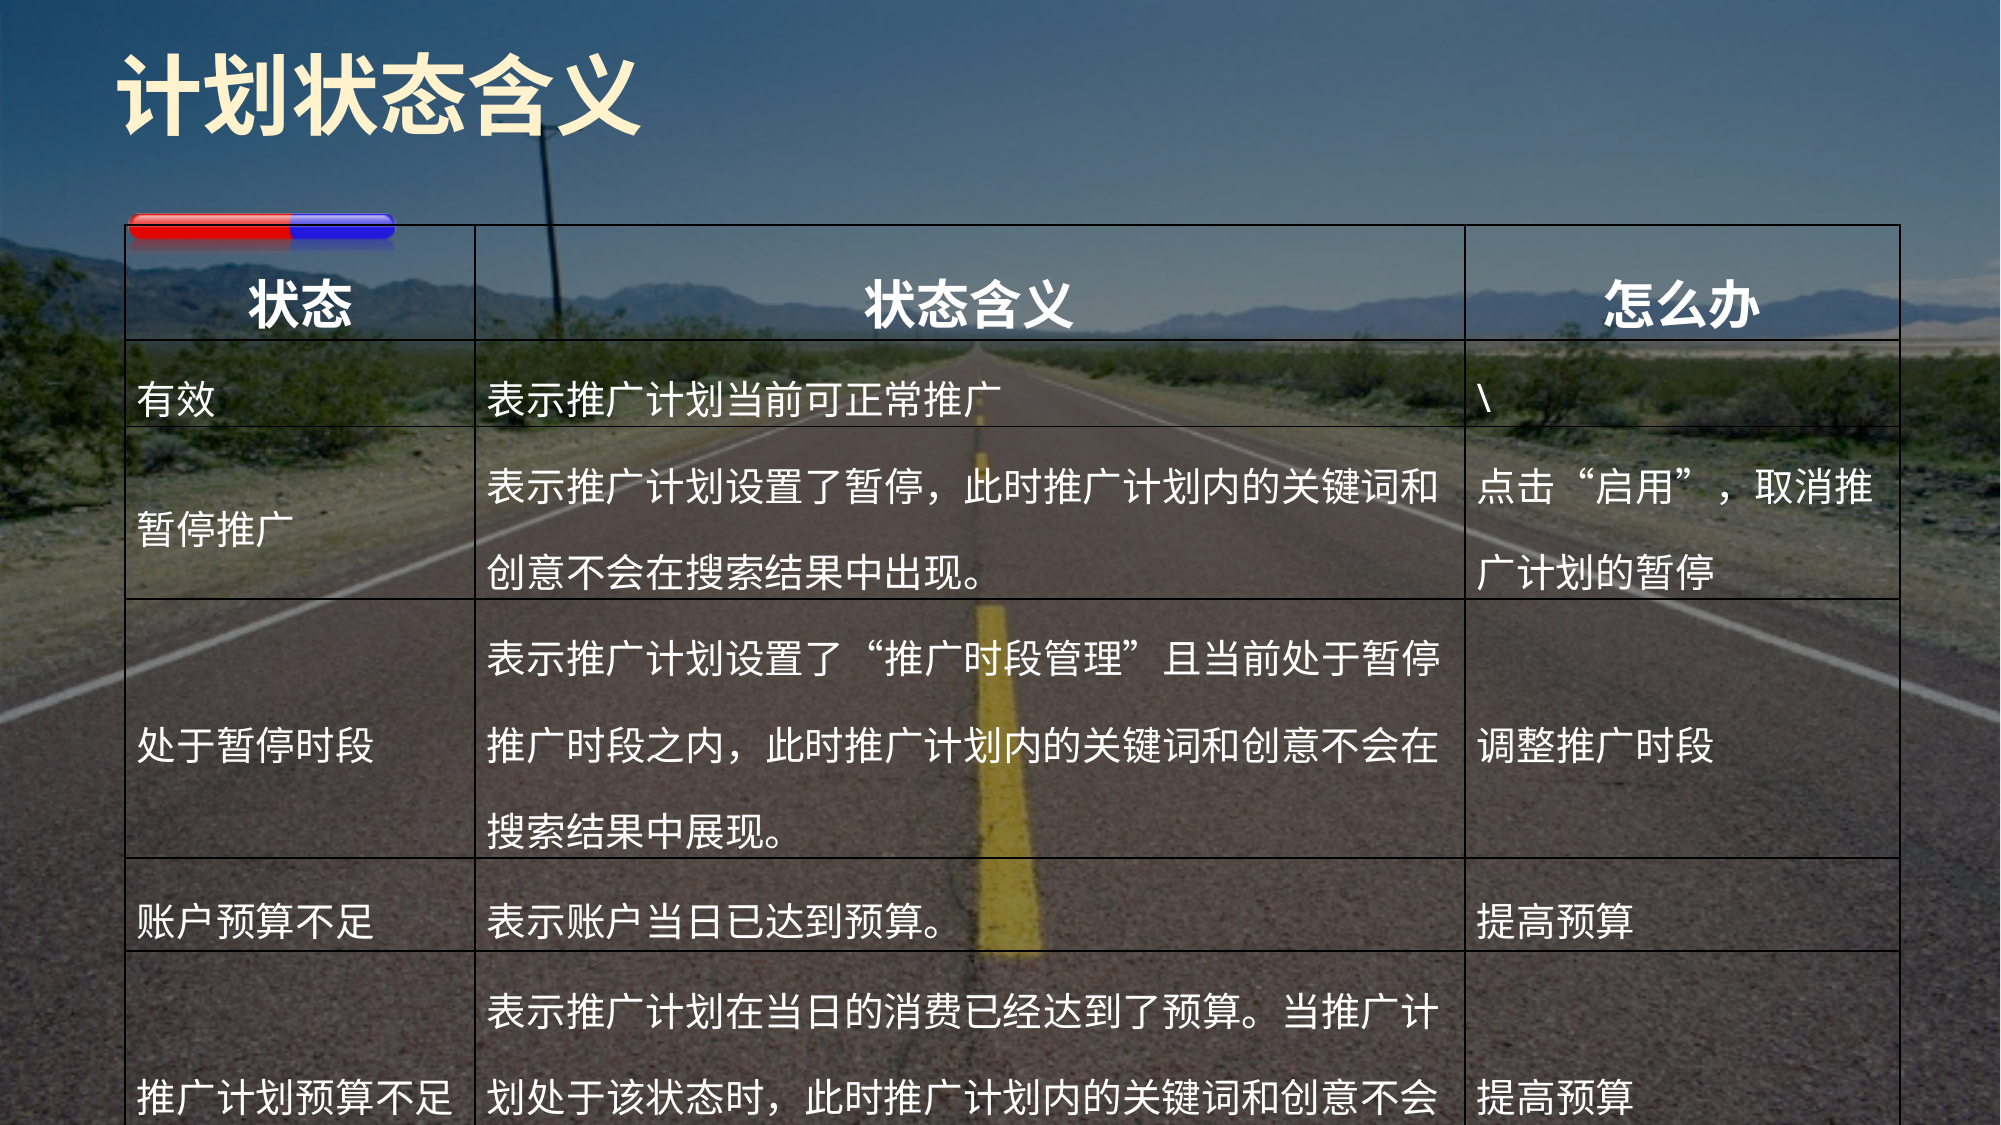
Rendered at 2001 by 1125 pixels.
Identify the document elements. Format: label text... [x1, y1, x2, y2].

table_cell 表示推广计划设置了暂停，此时推广计划内的关键词和创意不会在搜索结果中出现。 [476, 427, 1464, 598]
table_cell 点击“启用”，取消推广计划的暂停 [1466, 427, 1899, 598]
table_cell 表示推广计划设置了“推广时段管理”且当前处于暂停推广时段之内，此时推广计划内的关键词和创意不会在搜索结果中展现。 [476, 600, 1464, 857]
table_header 状态含义 [476, 226, 1464, 339]
table_cell 推广计划预算不足 [126, 952, 474, 1125]
table_cell 有效 [126, 341, 474, 426]
table_cell 处于暂停时段 [126, 600, 474, 857]
table_header 怎么办 [1466, 226, 1899, 339]
table_cell 表示推广计划在当日的消费已经达到了预算。当推广计划处于该状态时，此时推广计划内的关键词和创意不会在搜索结果中展现。 [476, 952, 1464, 1125]
table_cell 账户预算不足 [126, 859, 474, 950]
table_cell \ [1466, 341, 1899, 426]
table_cell 提高预算 [1466, 952, 1899, 1125]
table_cell 提高预算 [1466, 859, 1899, 950]
table_header 状态 [126, 226, 474, 339]
title 计划状态含义 [99, 45, 1521, 203]
table_cell 调整推广时段 [1466, 600, 1899, 857]
table_cell 暂停推广 [126, 427, 474, 598]
table_cell 表示推广计划当前可正常推广 [476, 341, 1464, 426]
picture [0, 0, 2001, 1125]
table_cell 表示账户当日已达到预算。 [476, 859, 1464, 950]
